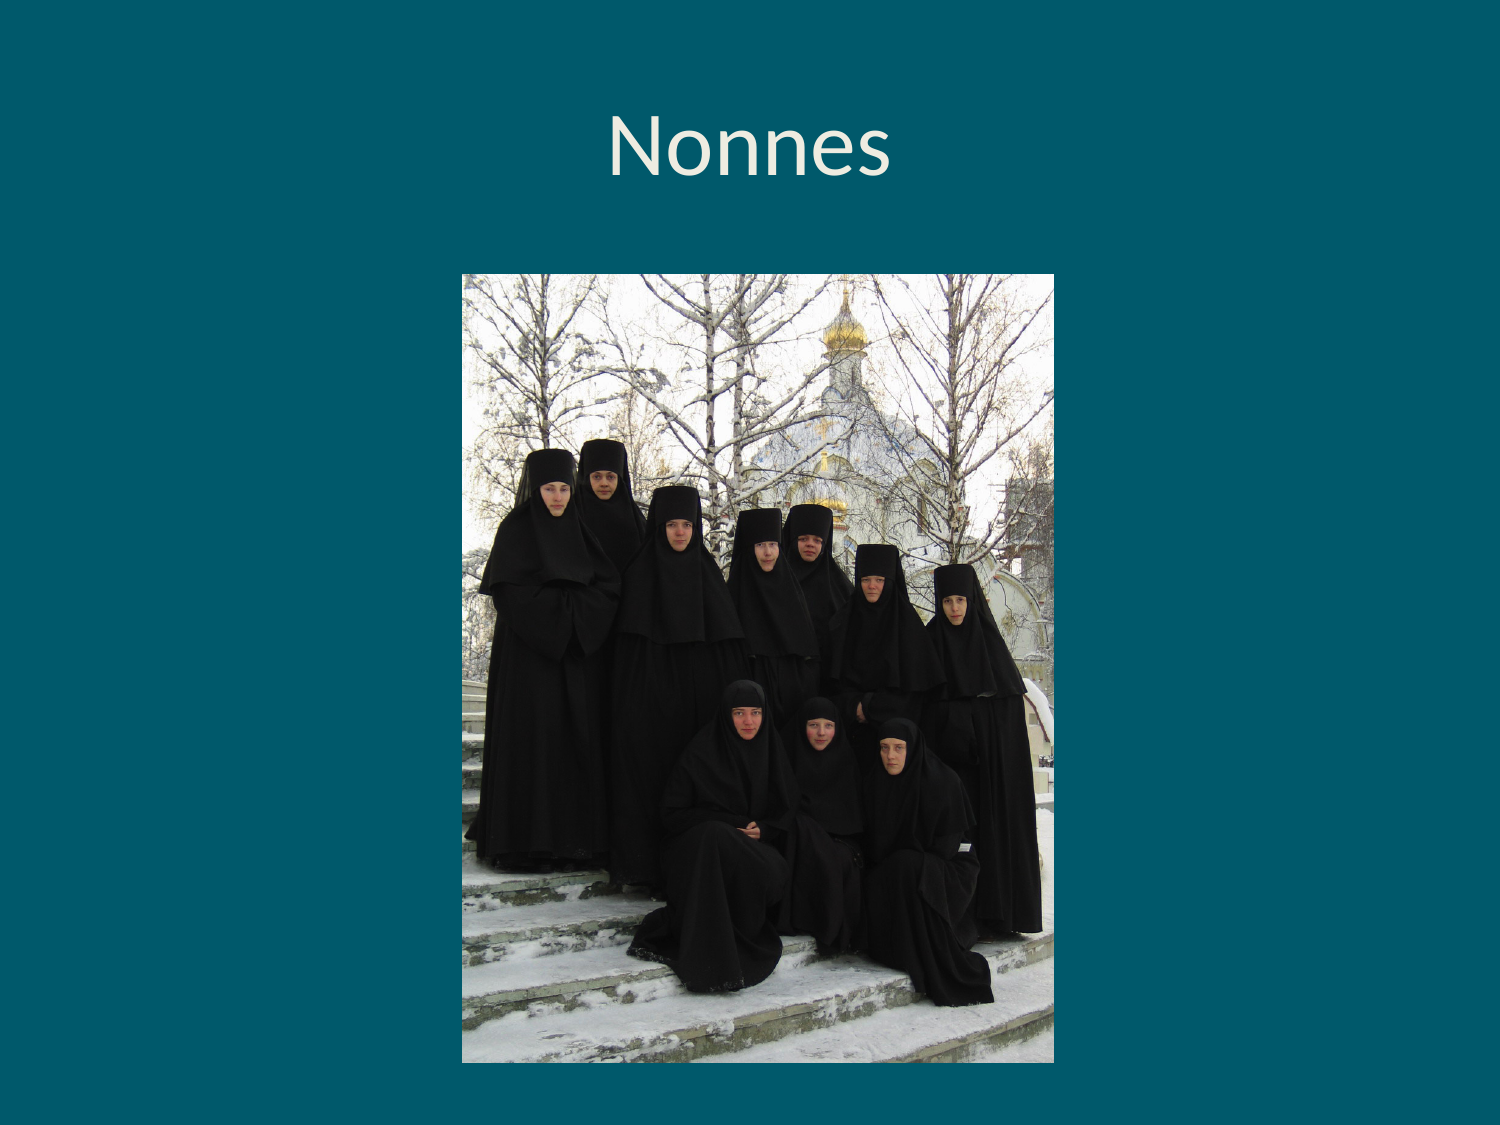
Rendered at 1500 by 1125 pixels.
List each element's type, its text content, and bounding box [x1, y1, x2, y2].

title Nonnes [75, 45, 1425, 233]
picture [462, 274, 1054, 1063]
